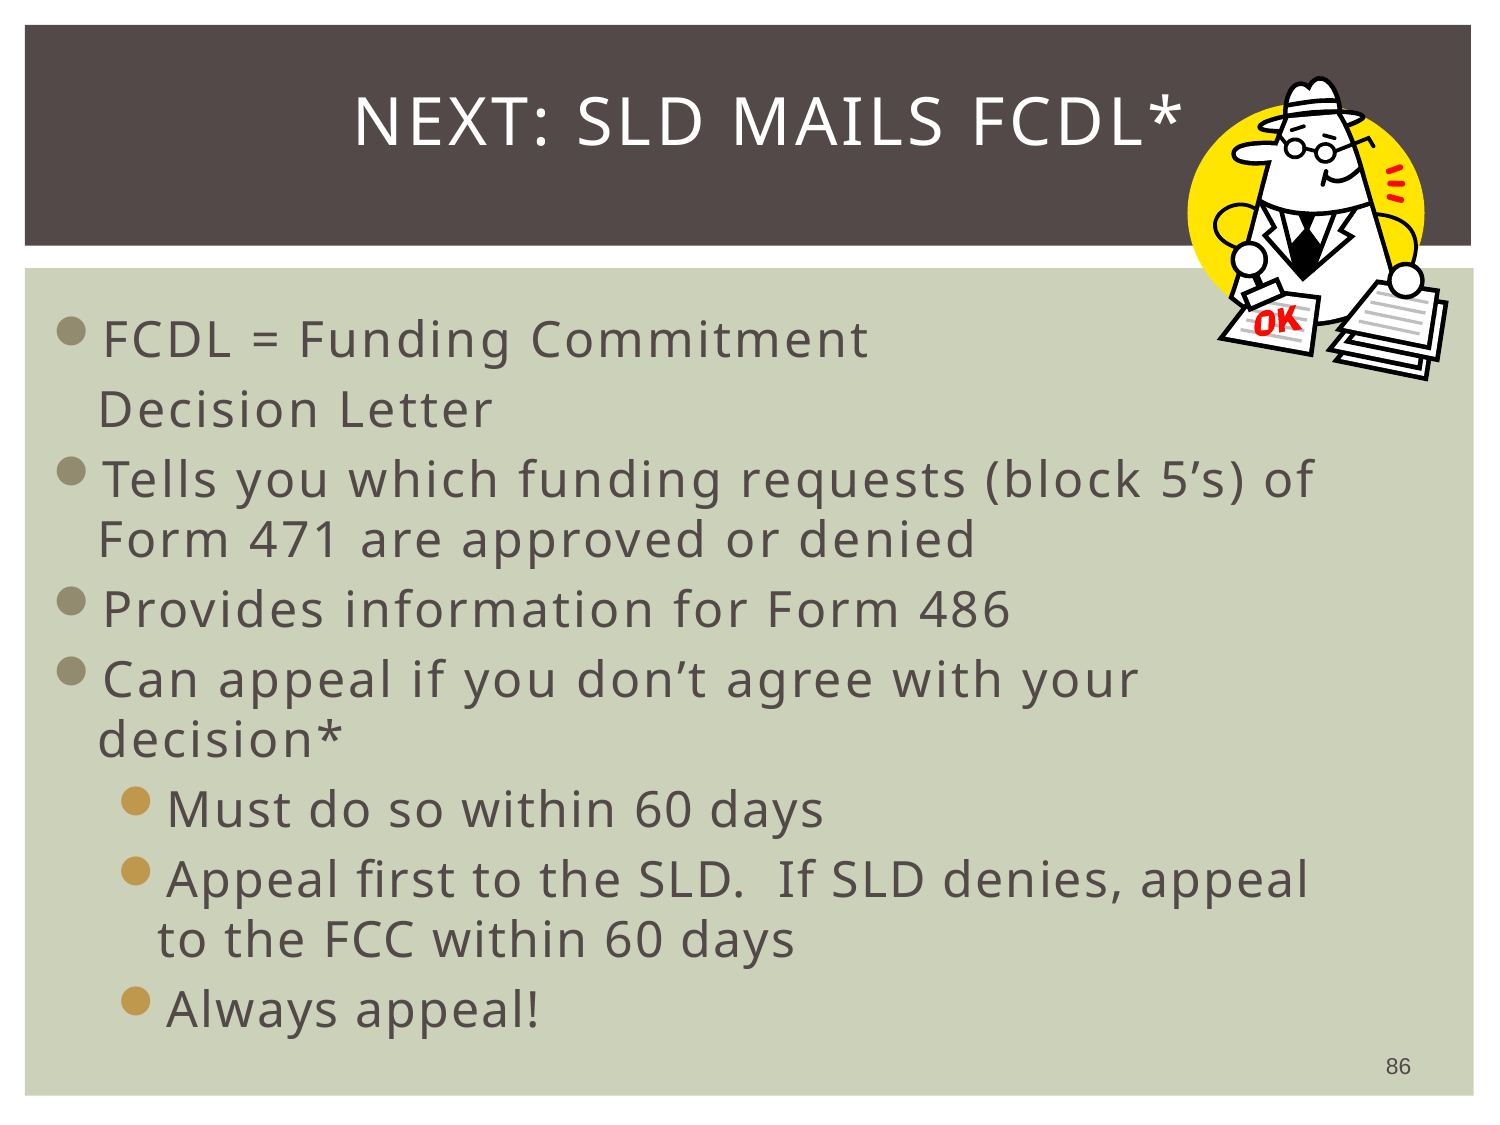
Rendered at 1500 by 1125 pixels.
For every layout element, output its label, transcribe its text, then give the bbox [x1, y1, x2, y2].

list FCDL = Funding Commitment Decision Letter Tells you which funding requests (block 5’s) of Form 471 are approved or denied Provides information for Form 486 Can appeal if you don’t agree with your decision* Must do so within 60 days Appeal first to the SLD. If SLD denies, appeal to the FCC within 60 days Always appeal! [37, 299, 1388, 938]
picture [1187, 74, 1449, 382]
title Next: SLD Mails FCDL* [87, 0, 1450, 238]
slide_number 86 [1349, 1041, 1448, 1089]
